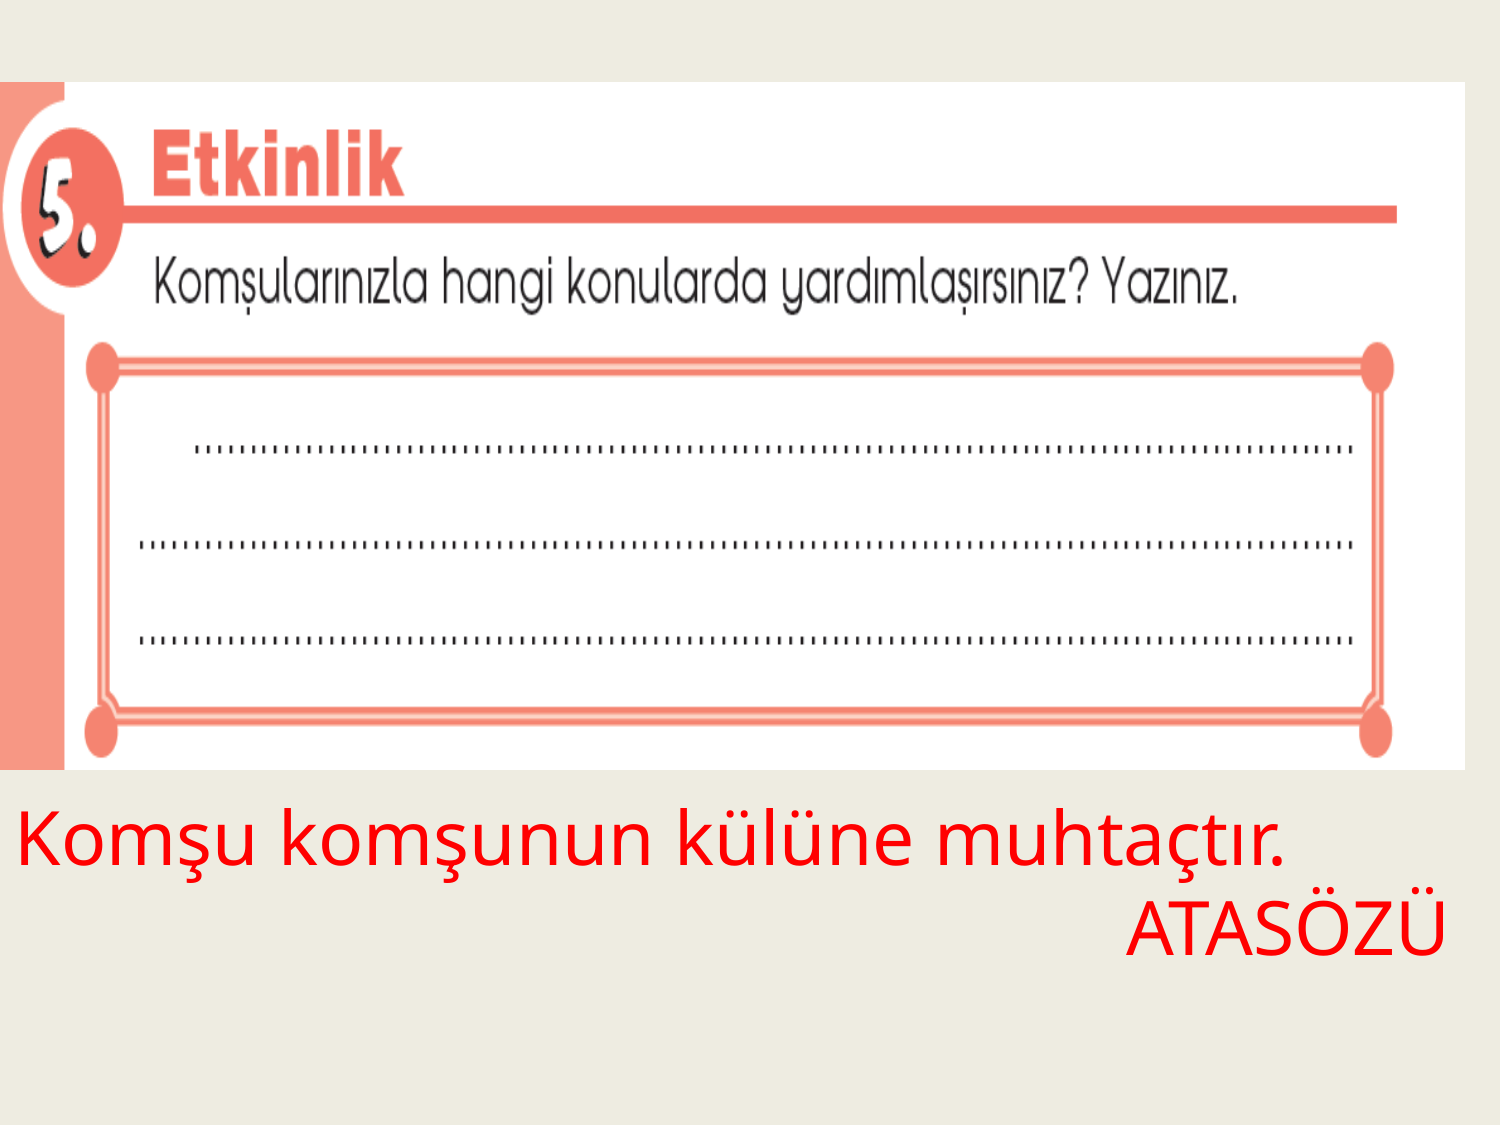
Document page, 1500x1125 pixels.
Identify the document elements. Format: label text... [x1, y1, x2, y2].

picture [0, 81, 1466, 770]
text_box Komşu komşunun külüne muhtaçtır. ATASÖZÜ [0, 776, 1467, 1000]
